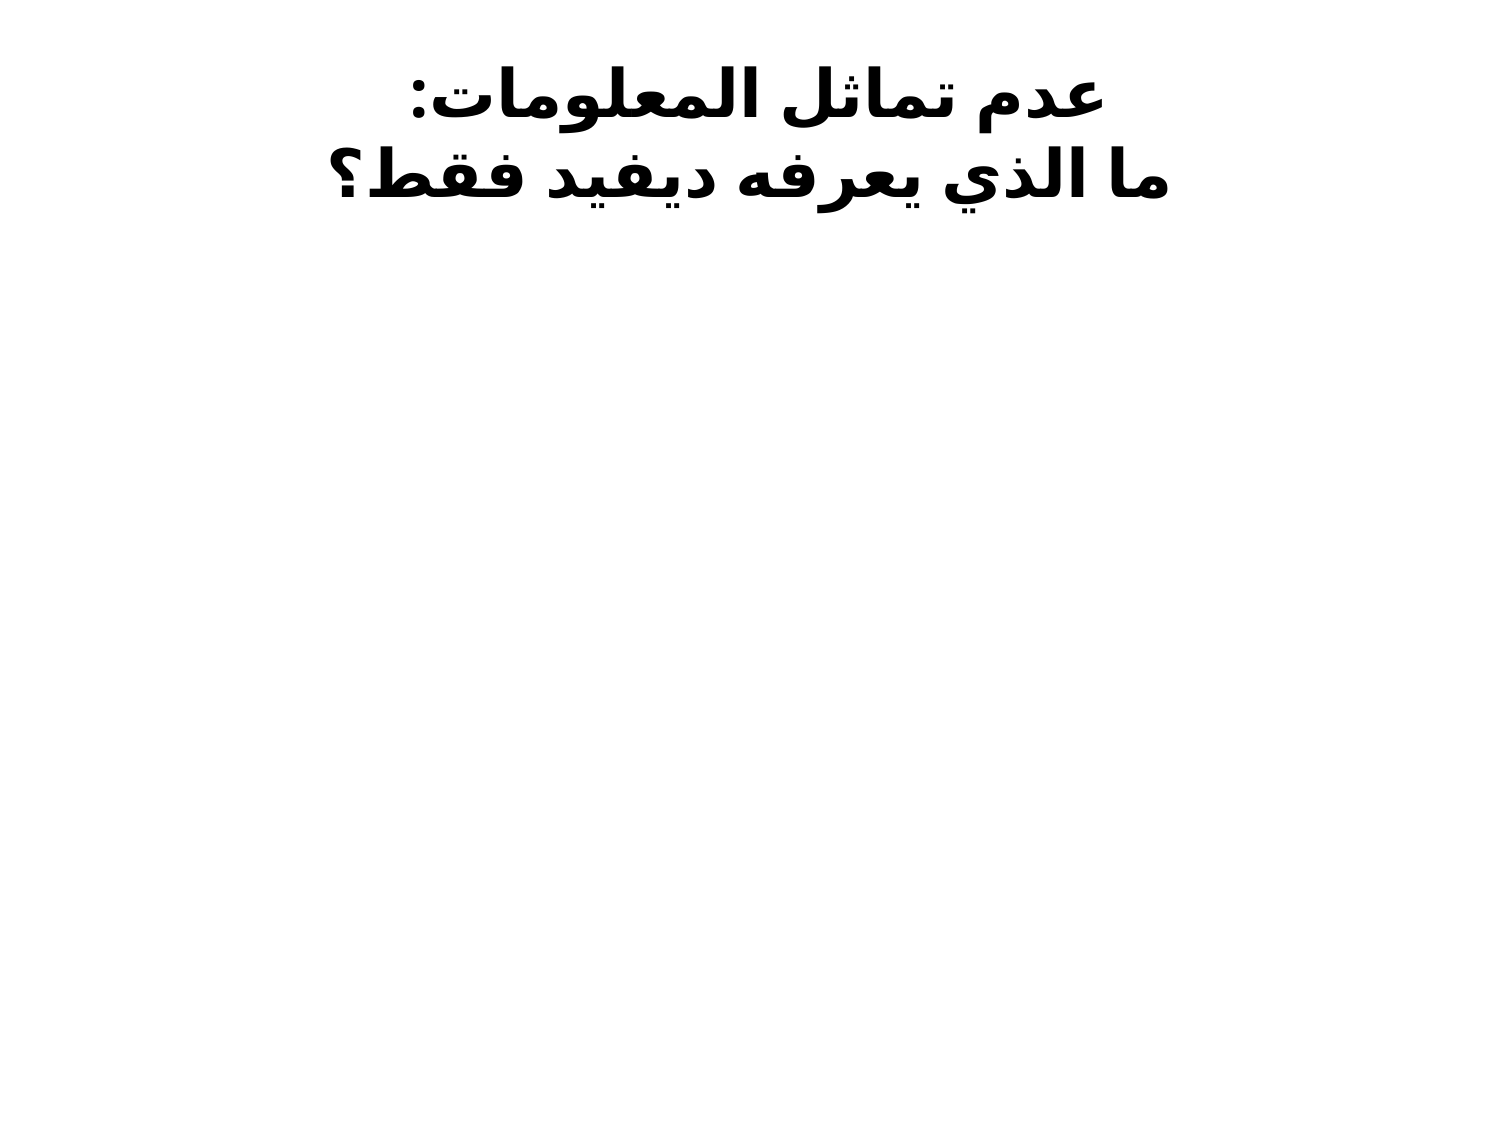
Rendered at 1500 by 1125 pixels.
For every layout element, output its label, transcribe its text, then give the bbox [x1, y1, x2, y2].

title عدم تماثل المعلومات: ما الذي يعرفه ديفيد فقط؟ [75, 37, 1425, 225]
